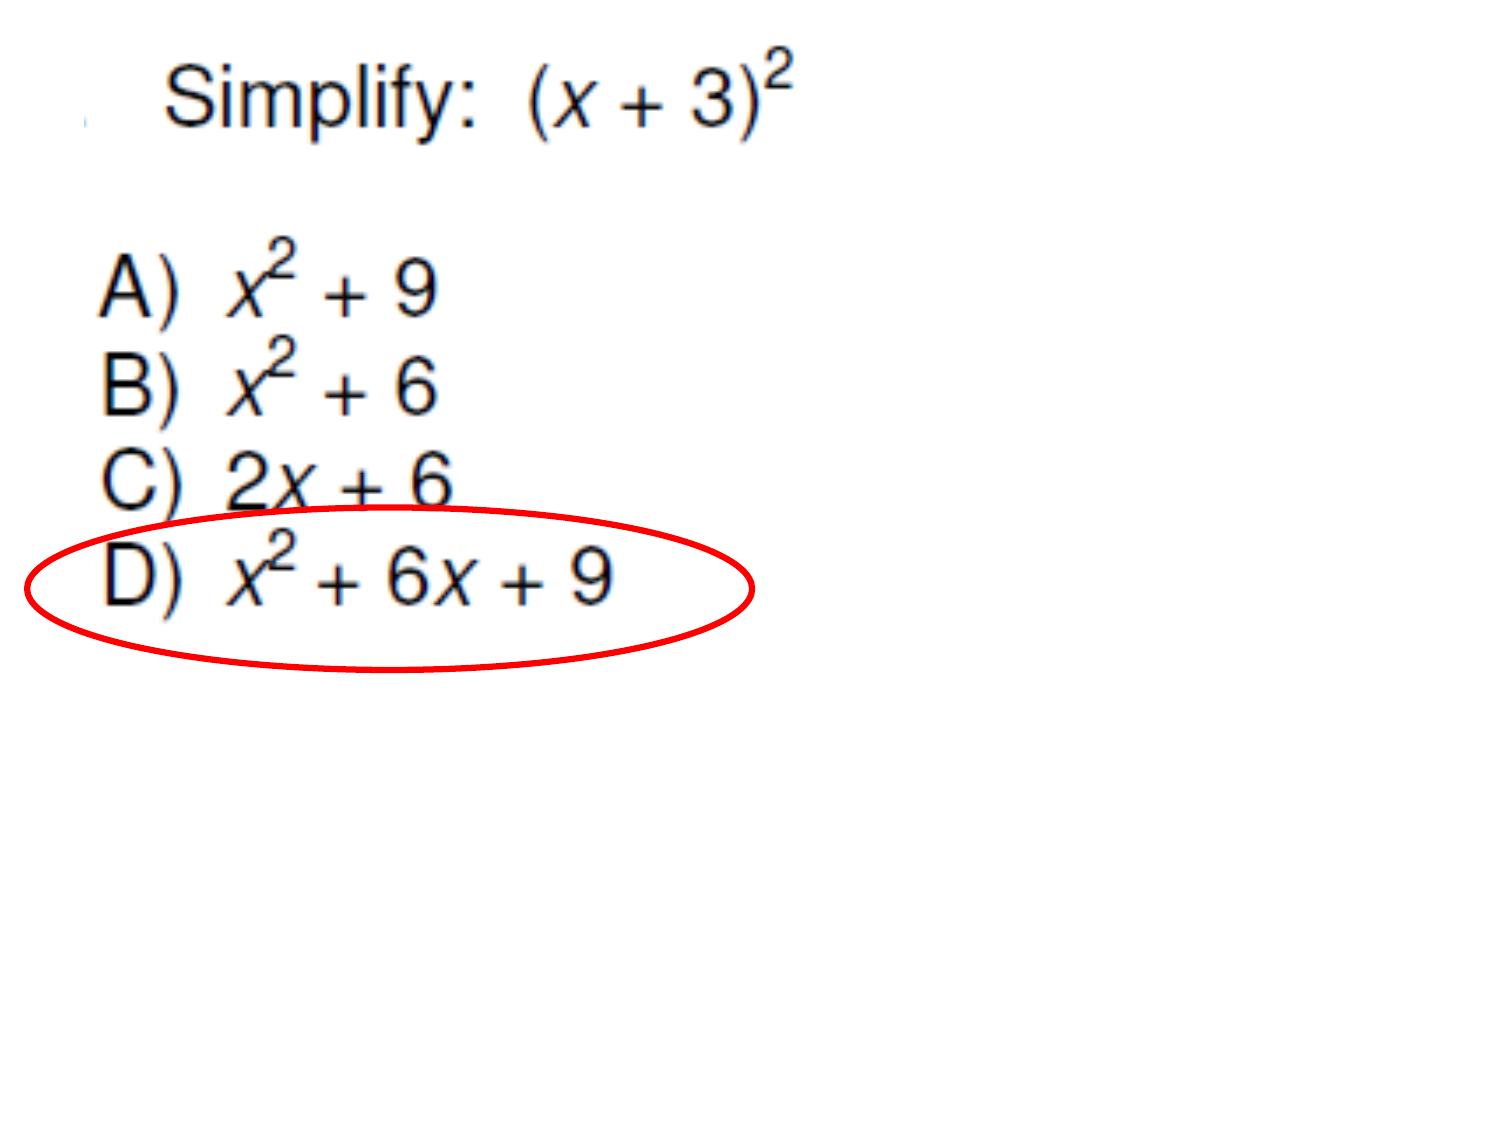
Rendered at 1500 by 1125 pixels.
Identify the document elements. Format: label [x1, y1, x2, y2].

picture [84, 44, 896, 671]
text_box [25, 544, 79, 633]
